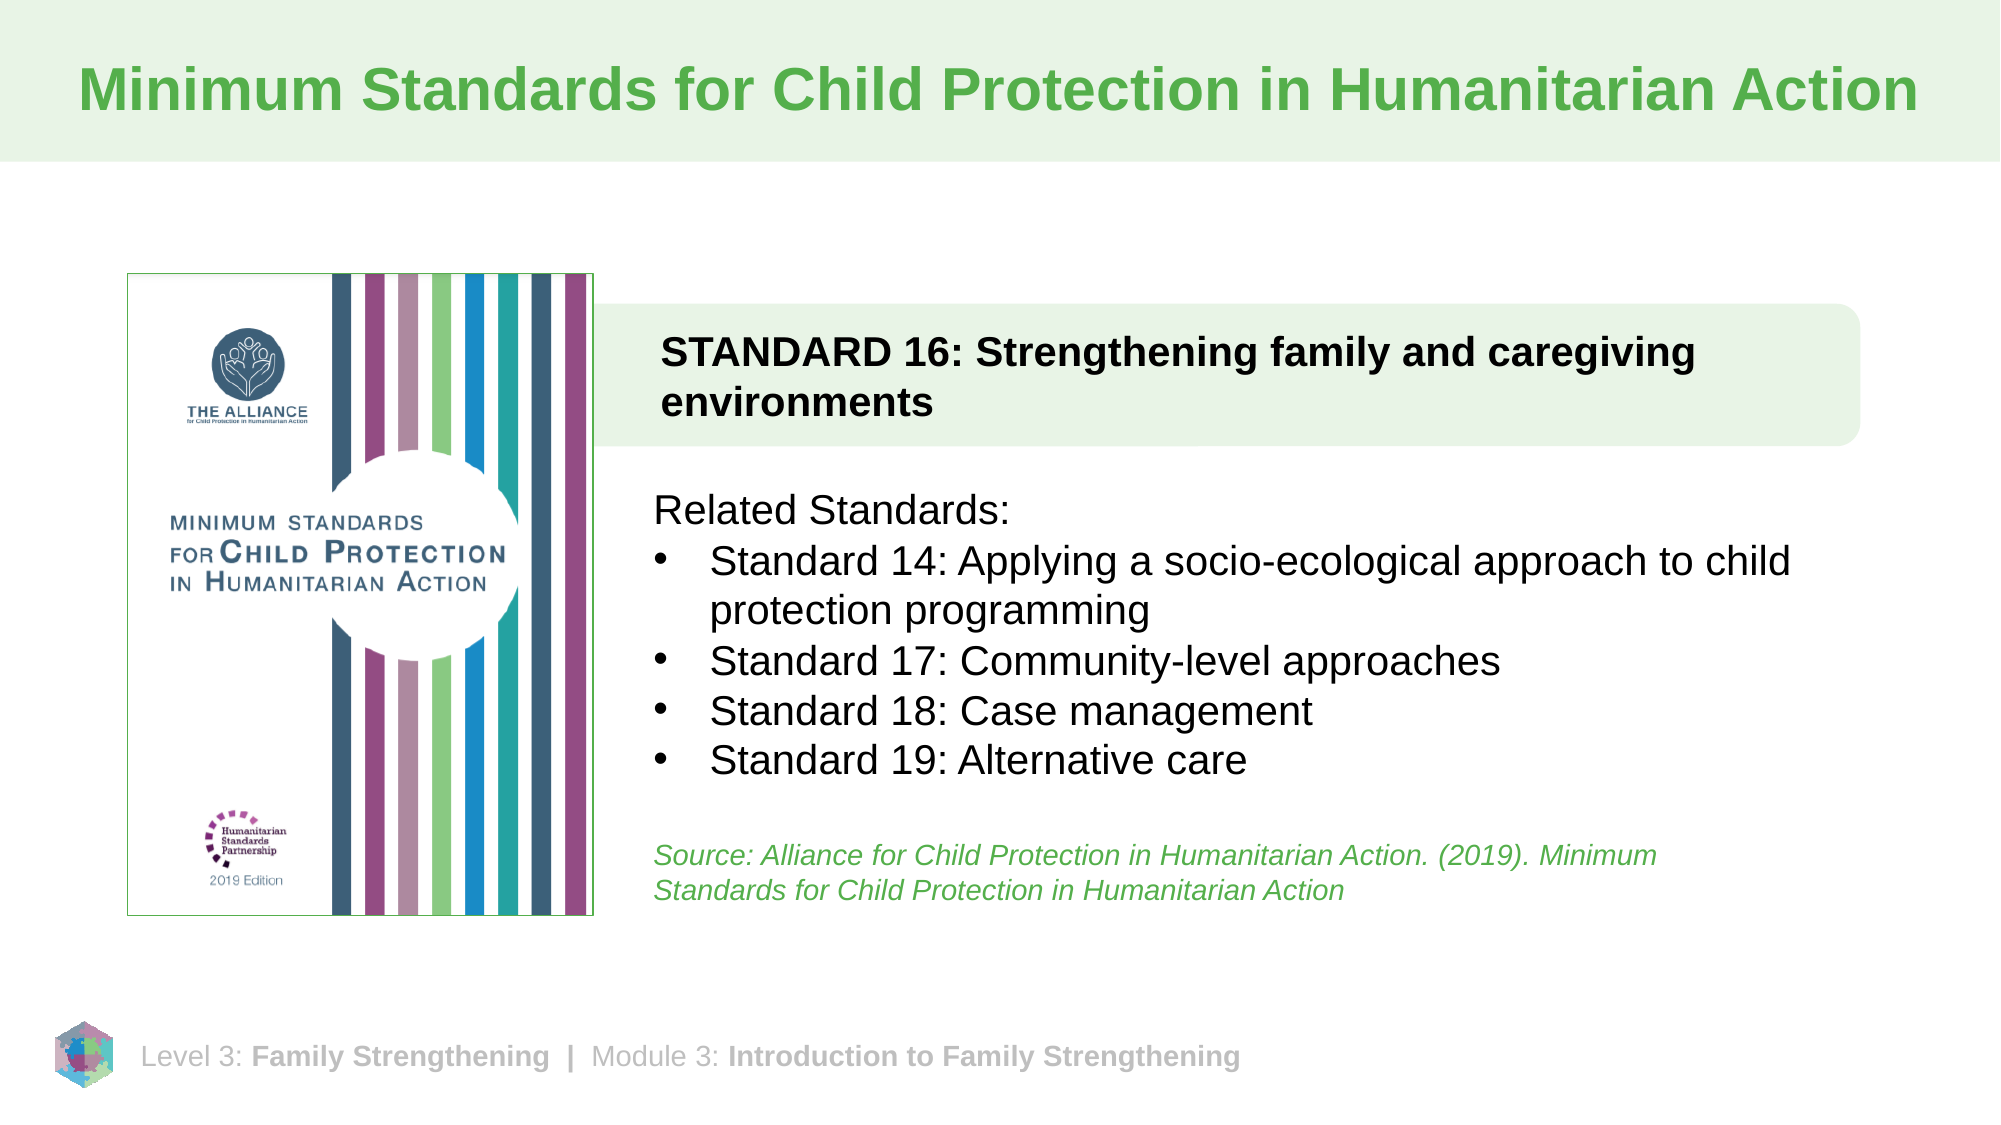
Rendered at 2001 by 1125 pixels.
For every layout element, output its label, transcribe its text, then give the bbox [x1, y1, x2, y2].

text_box STANDARD 16: Strengthening family and caregiving environments [594, 302, 1862, 448]
text_box Related Standards: Standard 14: Applying a socio-ecological approach to child protection programming Standard 17: Community-level approaches Standard 18: Case management Standard 19: Alternative care [638, 475, 1861, 791]
picture [55, 1021, 113, 1088]
title Minimum Standards for Child Protection in Humanitarian Action [37, 19, 1963, 163]
text_box Source: Alliance for Child Protection in Humanitarian Action. (2019). Minimum Standards for Child Protection in Humanitarian Action [638, 829, 1811, 914]
picture [128, 274, 593, 915]
